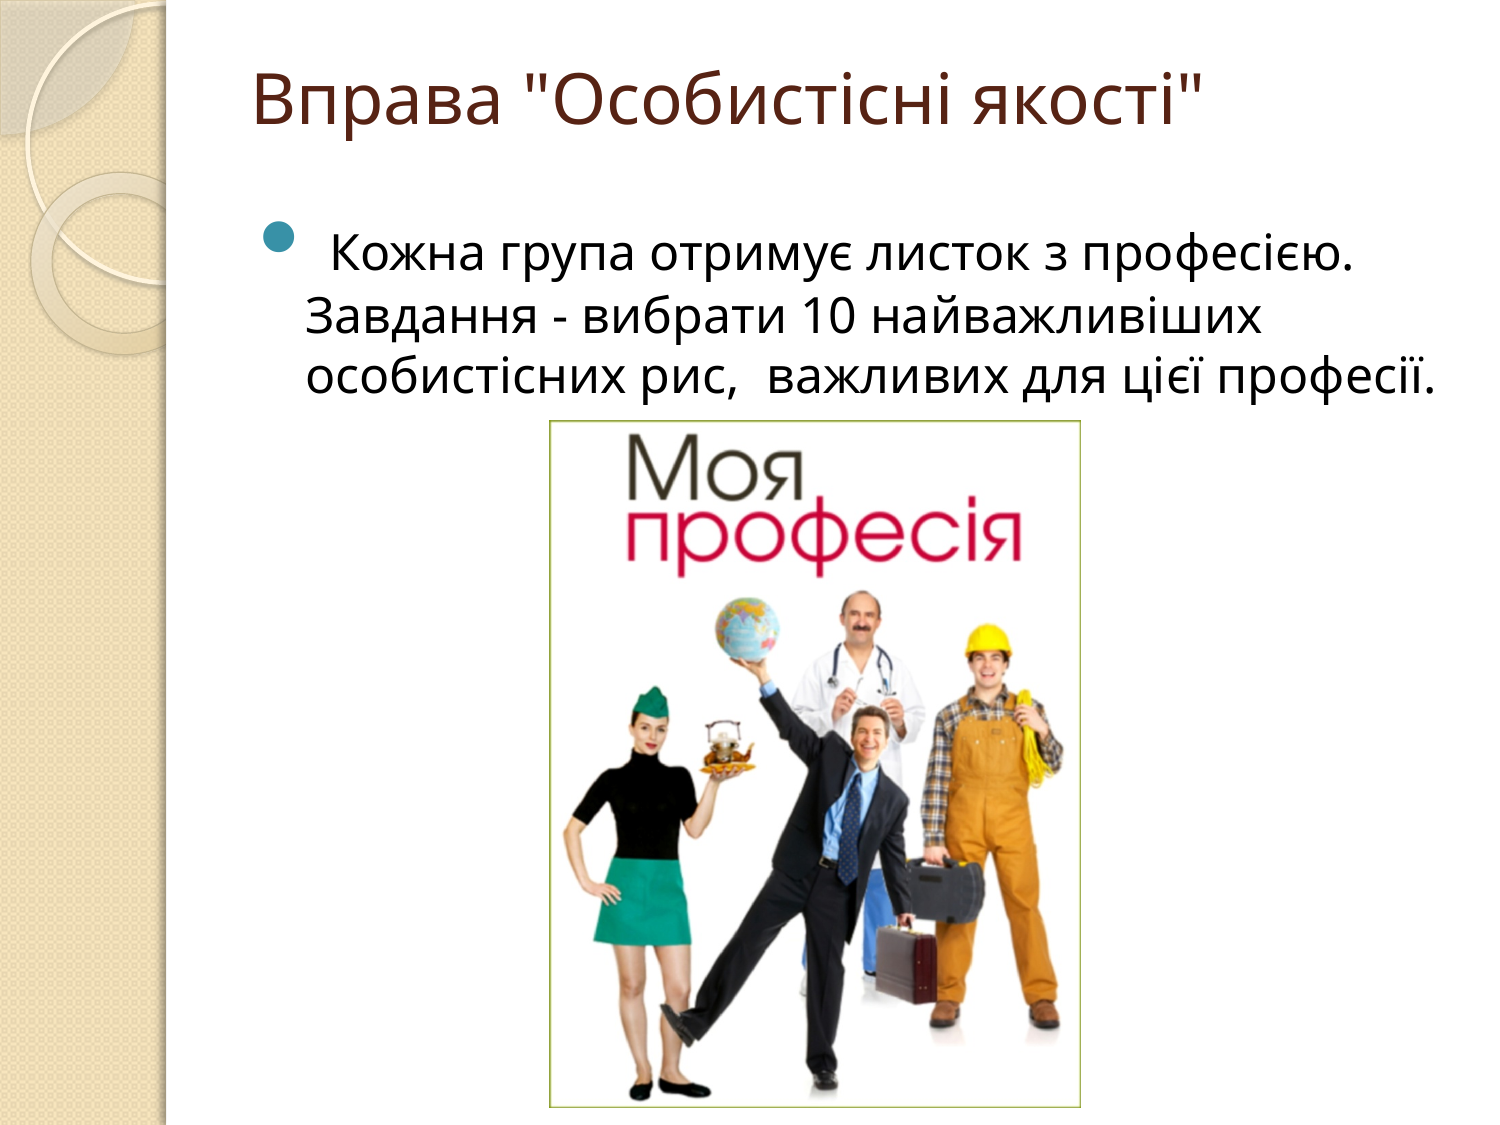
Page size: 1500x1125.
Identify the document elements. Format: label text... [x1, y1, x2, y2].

title Вправа "Особистісні якості" [235, 45, 1466, 233]
list Кожна група отримує листок з професією. Завдання - вибрати 10 найважливіших особистісних рис, важливих для цієї професії. [229, 196, 1461, 985]
picture [548, 420, 1081, 1109]
